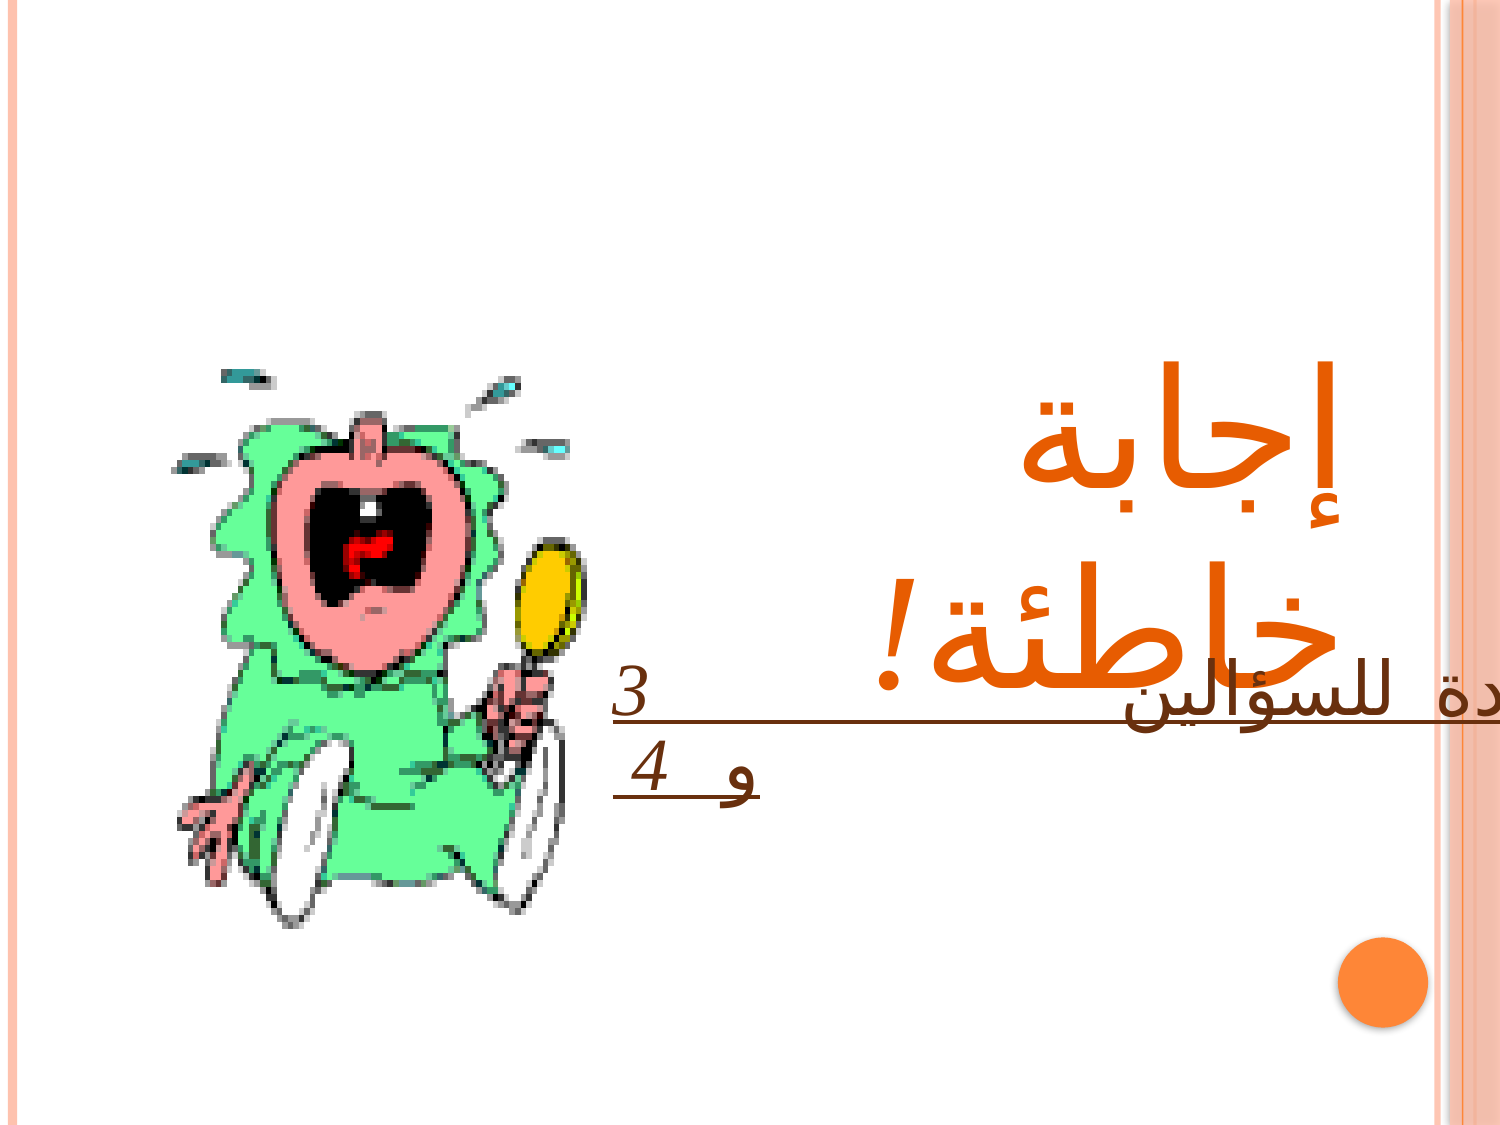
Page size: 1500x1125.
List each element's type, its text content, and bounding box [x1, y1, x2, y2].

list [0, 257, 716, 985]
text_box عودة للسؤالين 3 و 4 [722, 633, 1247, 738]
text_box إجابة خاطئة! [722, 314, 1364, 729]
